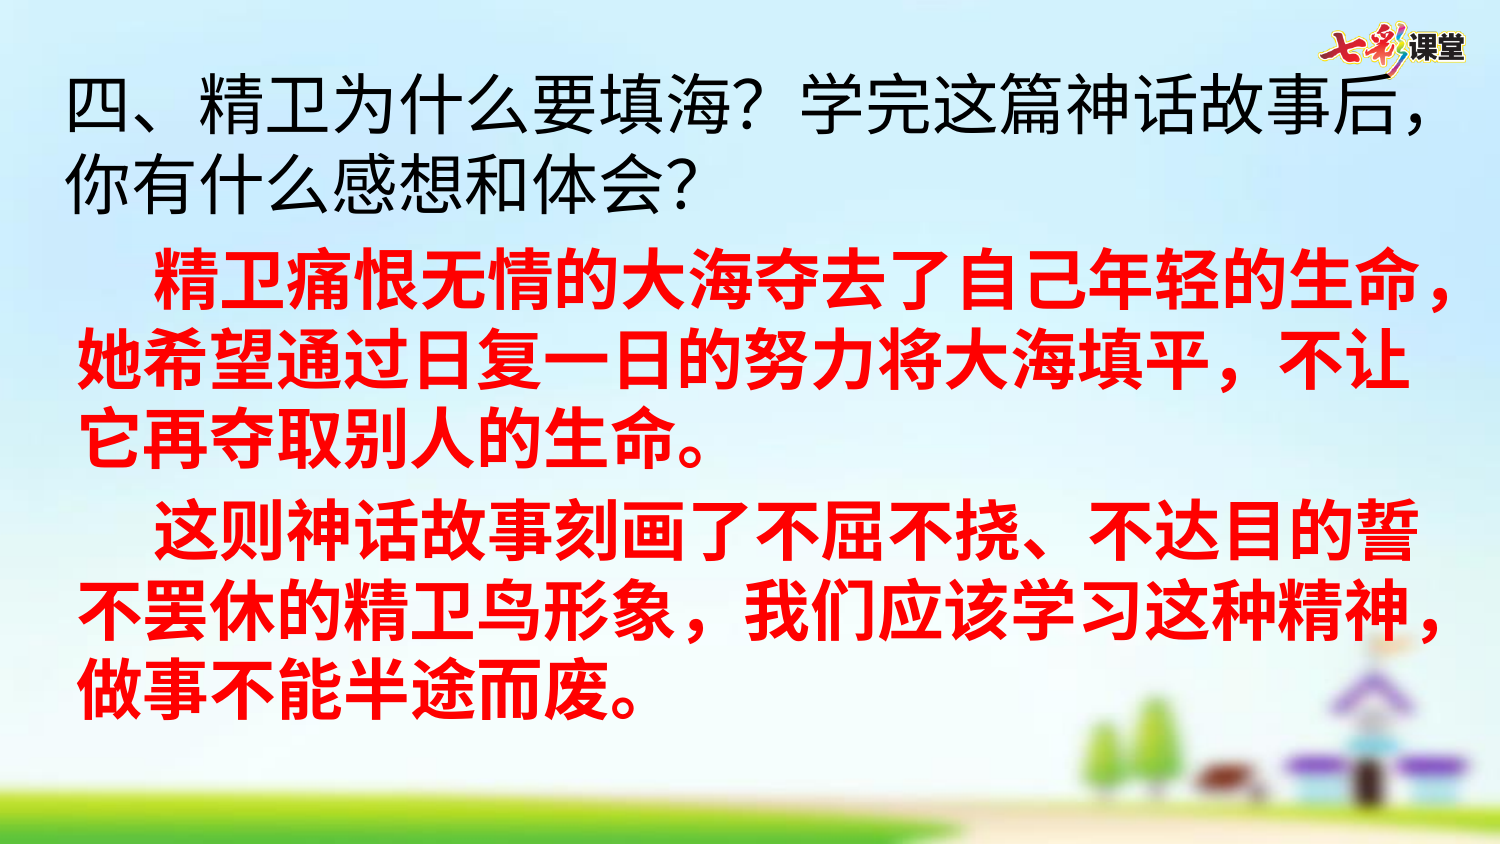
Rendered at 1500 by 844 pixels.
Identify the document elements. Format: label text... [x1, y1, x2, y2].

text_box 四、精卫为什么要填海？学完这篇神话故事后，你有什么感想和体会？ [49, 55, 1450, 231]
picture [0, 0, 1500, 844]
text_box 这则神话故事刻画了不屈不挠、不达目的誓不罢休的精卫鸟形象，我们应该学习这种精神，做事不能半途而废。 [61, 480, 1462, 736]
text_box 精卫痛恨无情的大海夺去了自己年轻的生命，她希望通过日复一日的努力将大海填平，不让它再夺取别人的生命。 [61, 230, 1462, 480]
